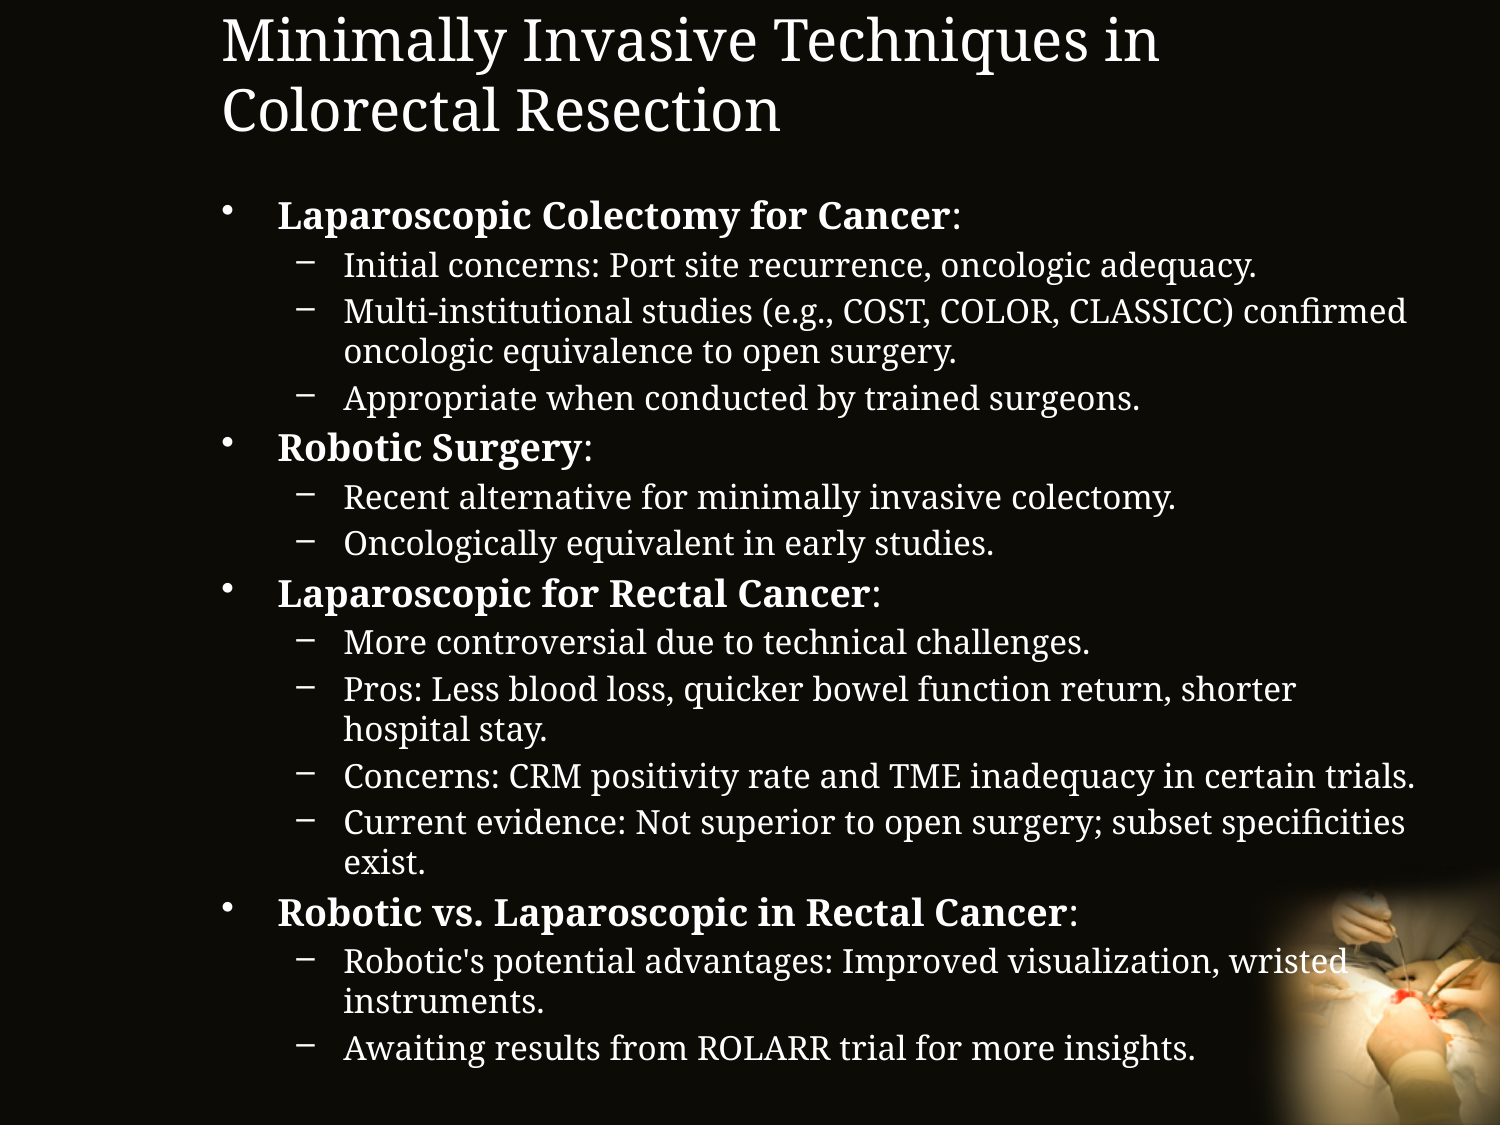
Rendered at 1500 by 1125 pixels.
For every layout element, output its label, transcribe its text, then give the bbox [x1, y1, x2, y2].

picture [0, 0, 1500, 1125]
title Minimally Invasive Techniques in Colorectal Resection [206, 30, 1377, 115]
list Laparoscopic Colectomy for Cancer: Initial concerns: Port site recurrence, oncologic adequacy. Multi-institutional studies (e.g., COST, COLOR, CLASSICC) confirmed oncologic equivalence to open surgery. Appropriate when conducted by trained surgeons. Robotic Surgery: Recent alternative for minimally invasive colectomy. Oncologically equivalent in early studies. Laparoscopic for Rectal Cancer: More controversial due to technical challenges. Pros: Less blood loss, quicker bowel function return, shorter hospital stay. Concerns: CRM positivity rate and TME inadequacy in certain trials. Current evidence: Not superior to open surgery; subset specificities exist. Robotic vs. Laparoscopic in Rectal Cancer: Robotic's potential advantages: Improved visualization, wristed instruments. Awaiting results from ROLARR trial for more insights. [206, 184, 1436, 1059]
